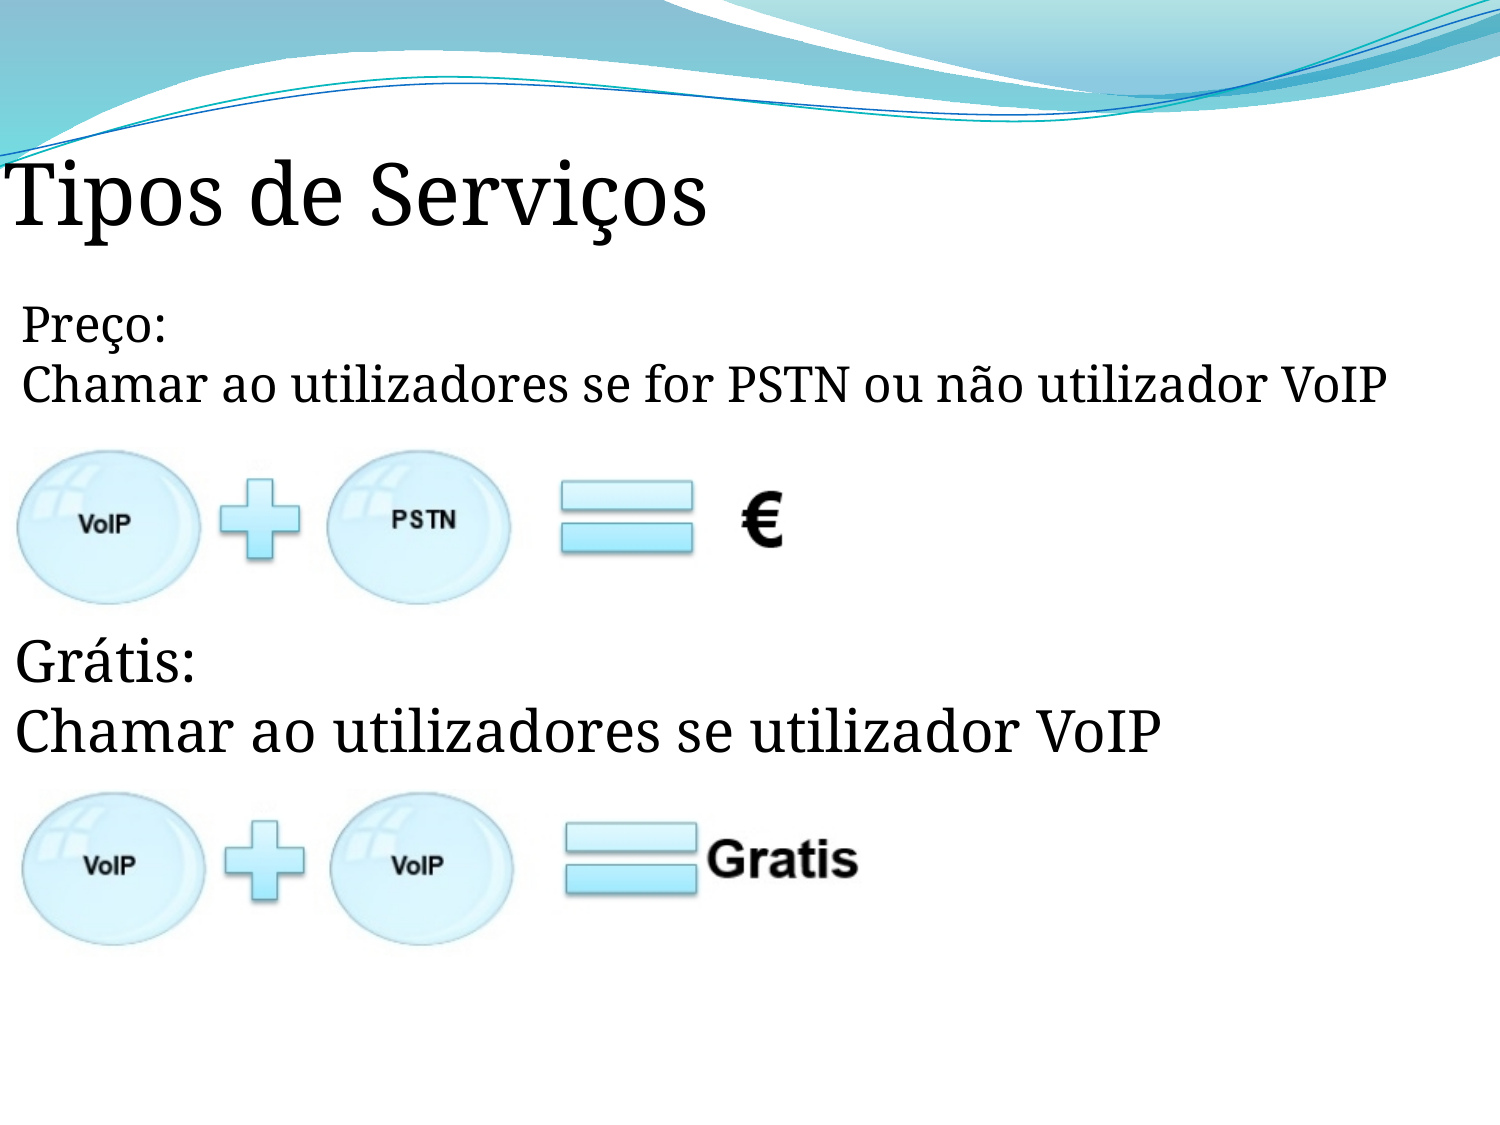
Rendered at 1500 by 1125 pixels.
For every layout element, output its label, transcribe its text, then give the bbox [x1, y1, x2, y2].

picture [9, 447, 884, 616]
text_box Tipos de Serviços [0, 90, 715, 284]
text_box Grátis: Chamar ao utilizadores se utilizador VoIP [14, 617, 1494, 779]
picture [14, 788, 889, 957]
text_box Preço: Chamar ao utilizadores se for PSTN ou não utilizador VoIP [20, 286, 1500, 448]
